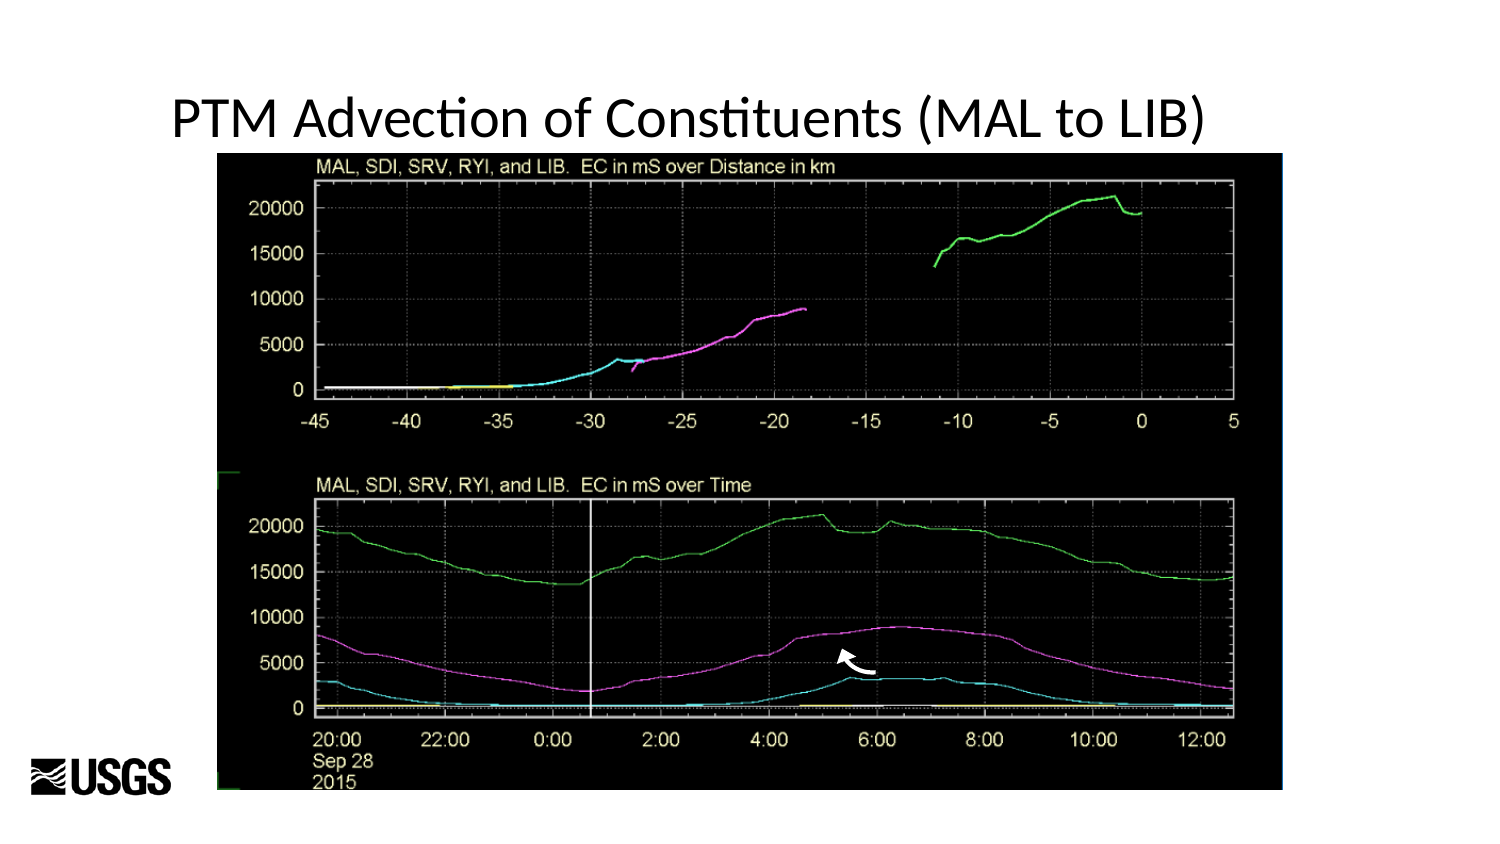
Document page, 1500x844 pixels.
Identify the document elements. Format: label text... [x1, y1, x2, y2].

text_box PTM Advection of Constituents (MAL to LIB) [157, 71, 1374, 157]
picture [0, 0, 1500, 844]
